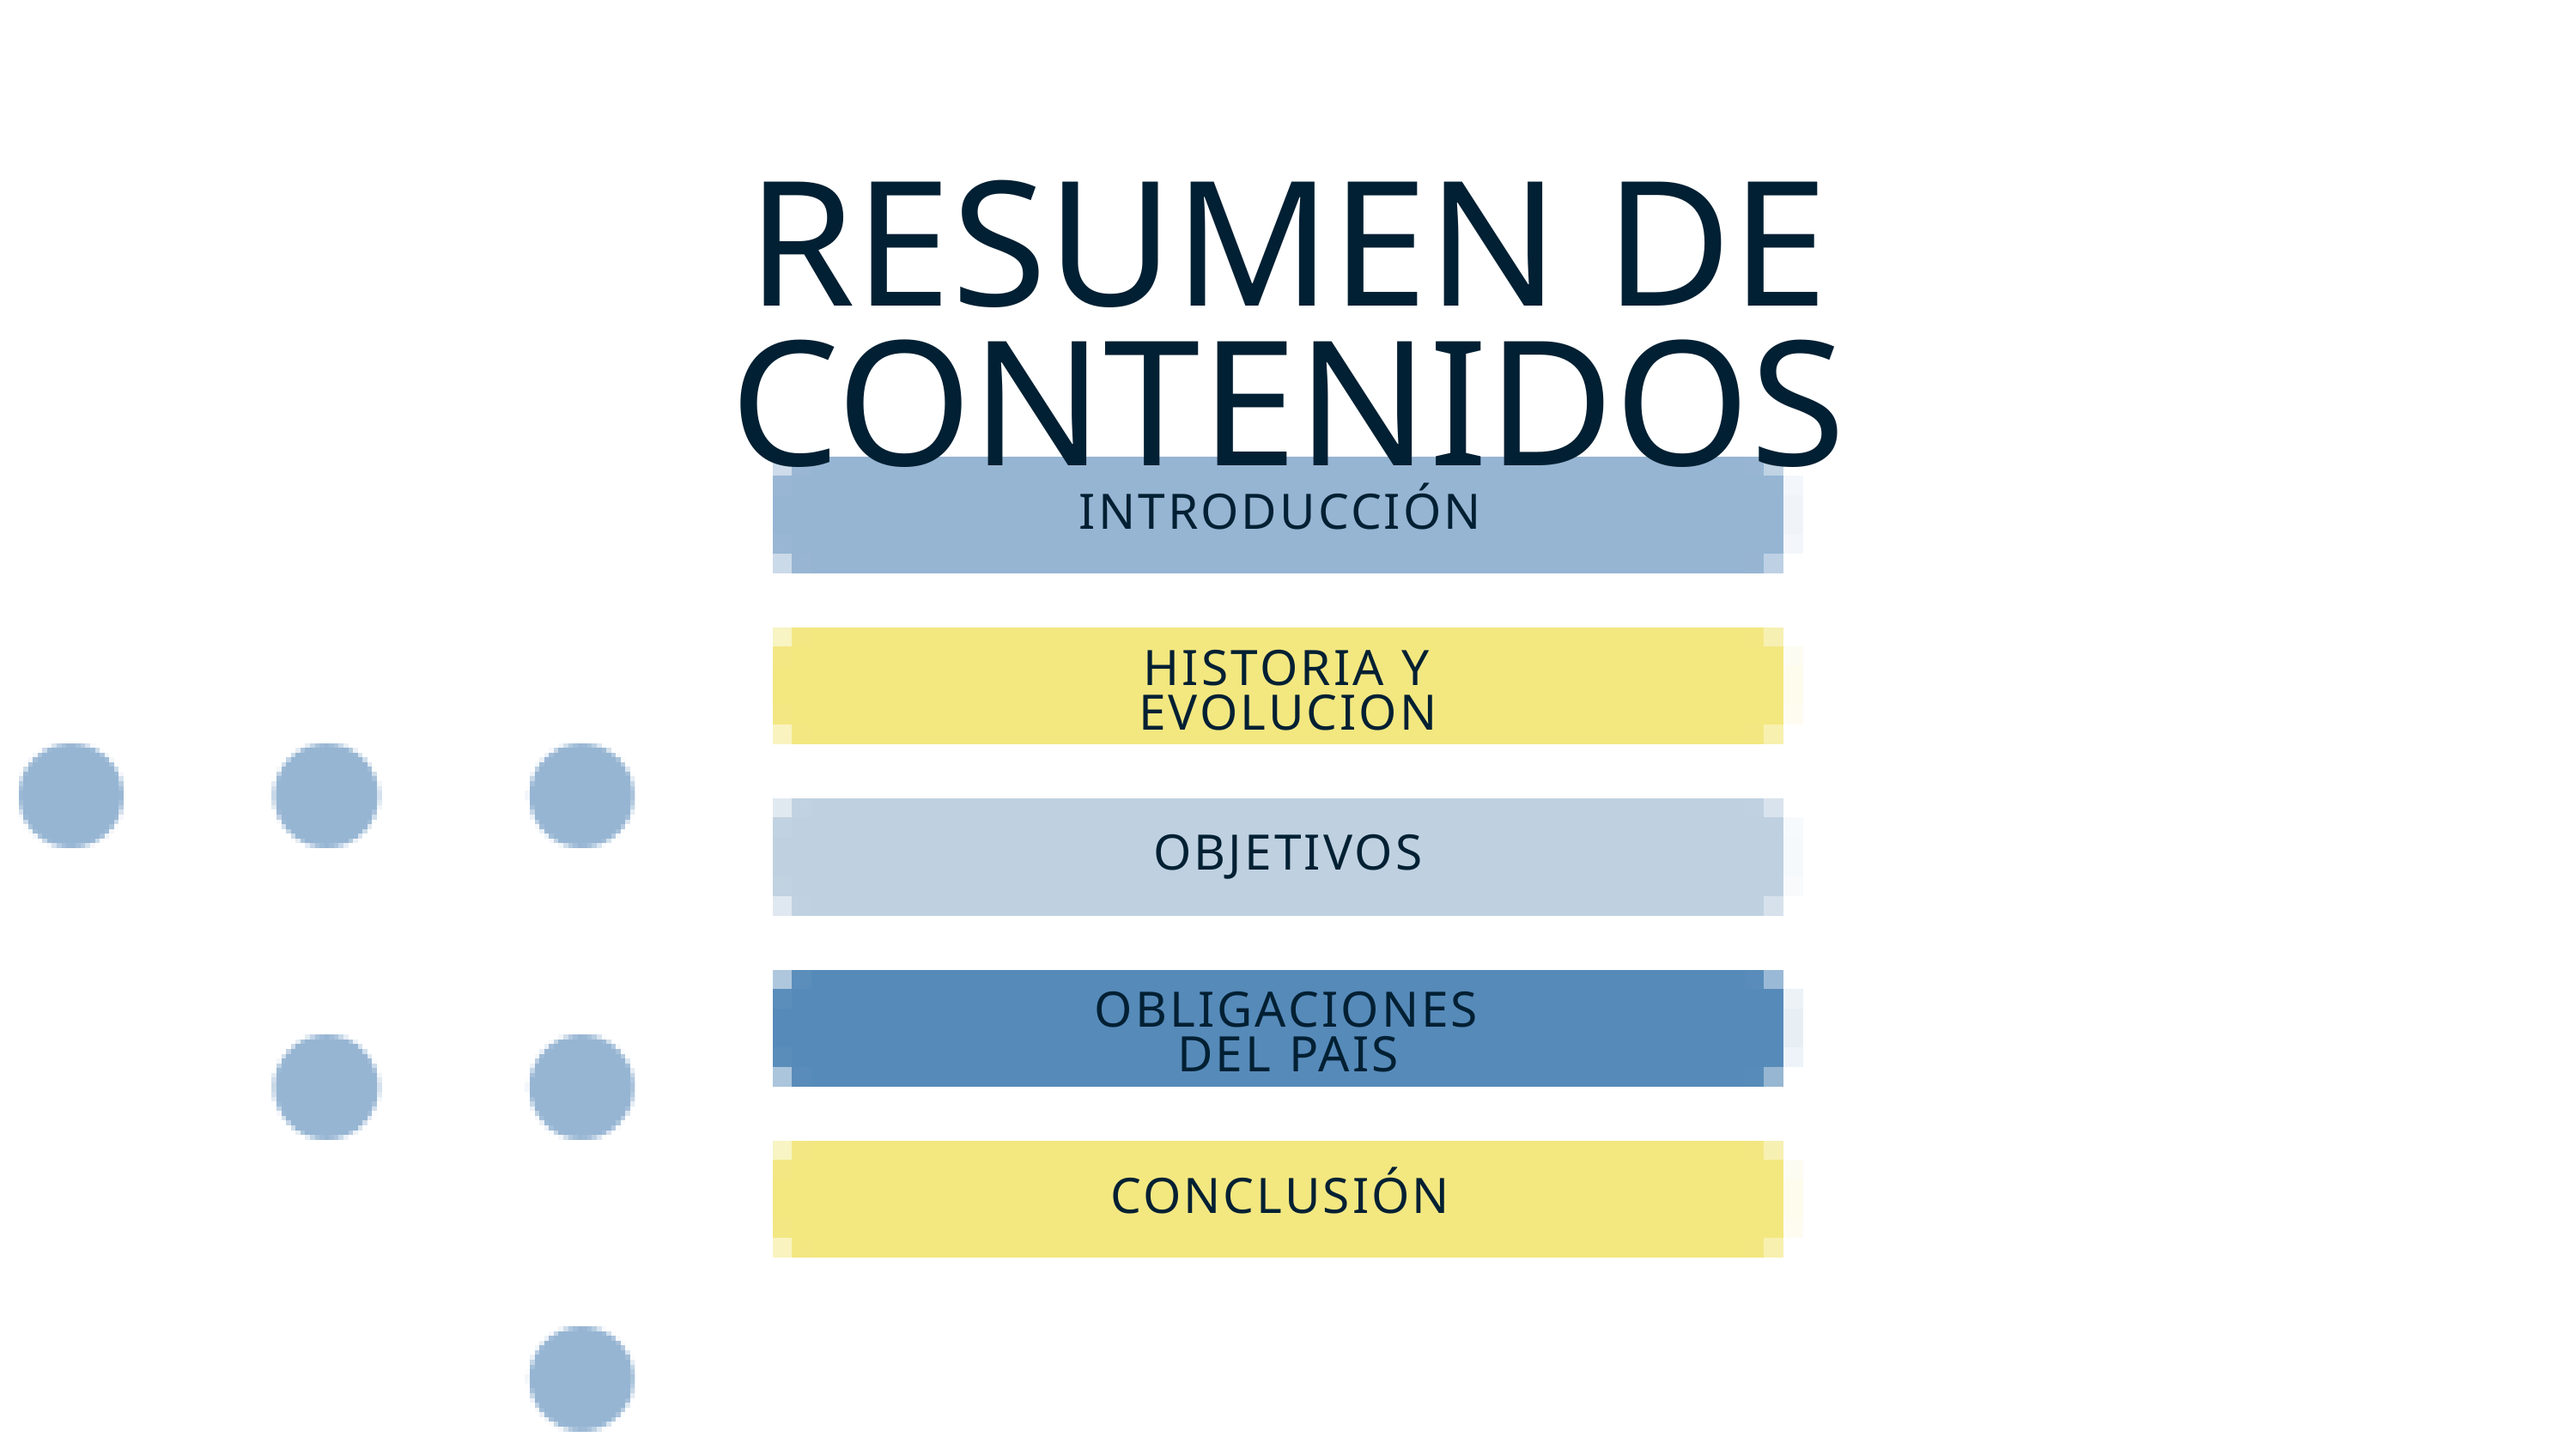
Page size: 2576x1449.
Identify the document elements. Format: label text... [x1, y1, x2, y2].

text_box [19, 743, 635, 1432]
text_box INTRODUCCIÓN [1042, 494, 1534, 540]
text_box CONCLUSIÓN [1042, 1178, 1534, 1223]
text_box [772, 627, 1803, 744]
text_box OBJETIVOS [1042, 835, 1534, 881]
text_box [772, 1141, 1803, 1258]
text_box HISTORIA Y EVOLUCION [1042, 650, 1534, 740]
text_box [772, 970, 1803, 1087]
text_box OBLIGACIONES DEL PAIS [1042, 991, 1534, 1082]
text_box [772, 798, 1803, 916]
text_box [772, 500, 1803, 574]
text_box RESUMEN DE CONTENIDOS [240, 180, 2336, 500]
